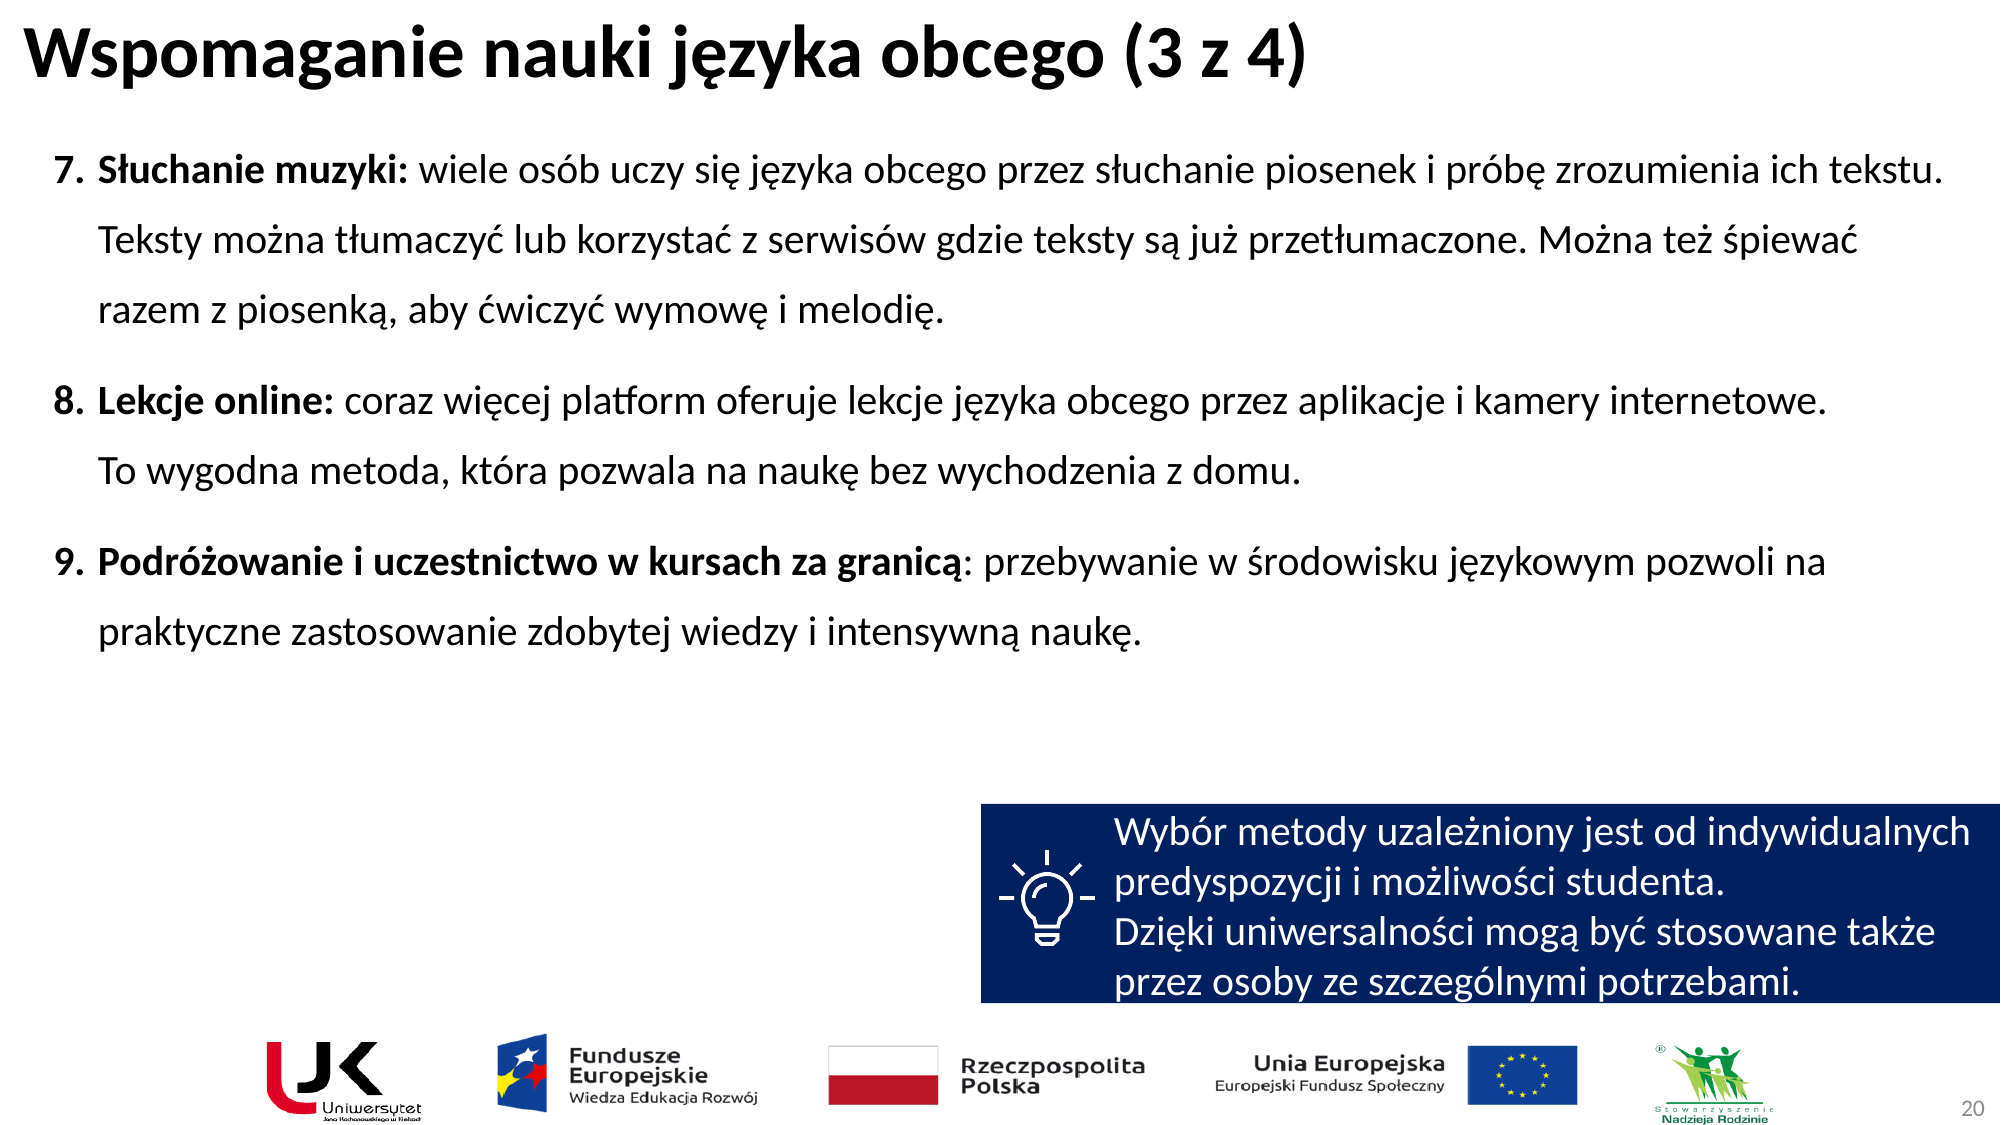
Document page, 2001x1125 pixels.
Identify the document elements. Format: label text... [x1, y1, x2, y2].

picture [463, 1004, 1613, 1125]
text_box Wybór metody uzależniony jest od indywidualnych predyspozycji i możliwości studenta. Dzięki uniwersalności mogą być stosowane także przez osoby ze szczególnymi potrzebami. [980, 803, 2000, 1004]
picture [1655, 1044, 1774, 1125]
picture [266, 1042, 421, 1122]
picture [983, 834, 1111, 962]
title Wspomaganie nauki języka obcego (3 z 4) [23, 2, 1537, 121]
list Słuchanie muzyki: wiele osób uczy się języka obcego przez słuchanie piosenek i próbę zrozumienia ich tekstu. Teksty można tłumaczyć lub korzystać z serwisów gdzie teksty są już przetłumaczone. Można też śpiewać razem z piosenką, aby ćwiczyć wymowę i melodię. Lekcje online: coraz więcej platform oferuje lekcje języka obcego przez aplikacje i kamery internetowe. To wygodna metoda, która pozwala na naukę bez wychodzenia z domu. Podróżowanie i uczestnictwo w kursach za granicą: przebywanie w środowisku językowym pozwoli na praktyczne zastosowanie zdobytej wiedzy i intensywną naukę. [23, 121, 1966, 677]
slide_number 20 [1832, 1089, 2000, 1125]
